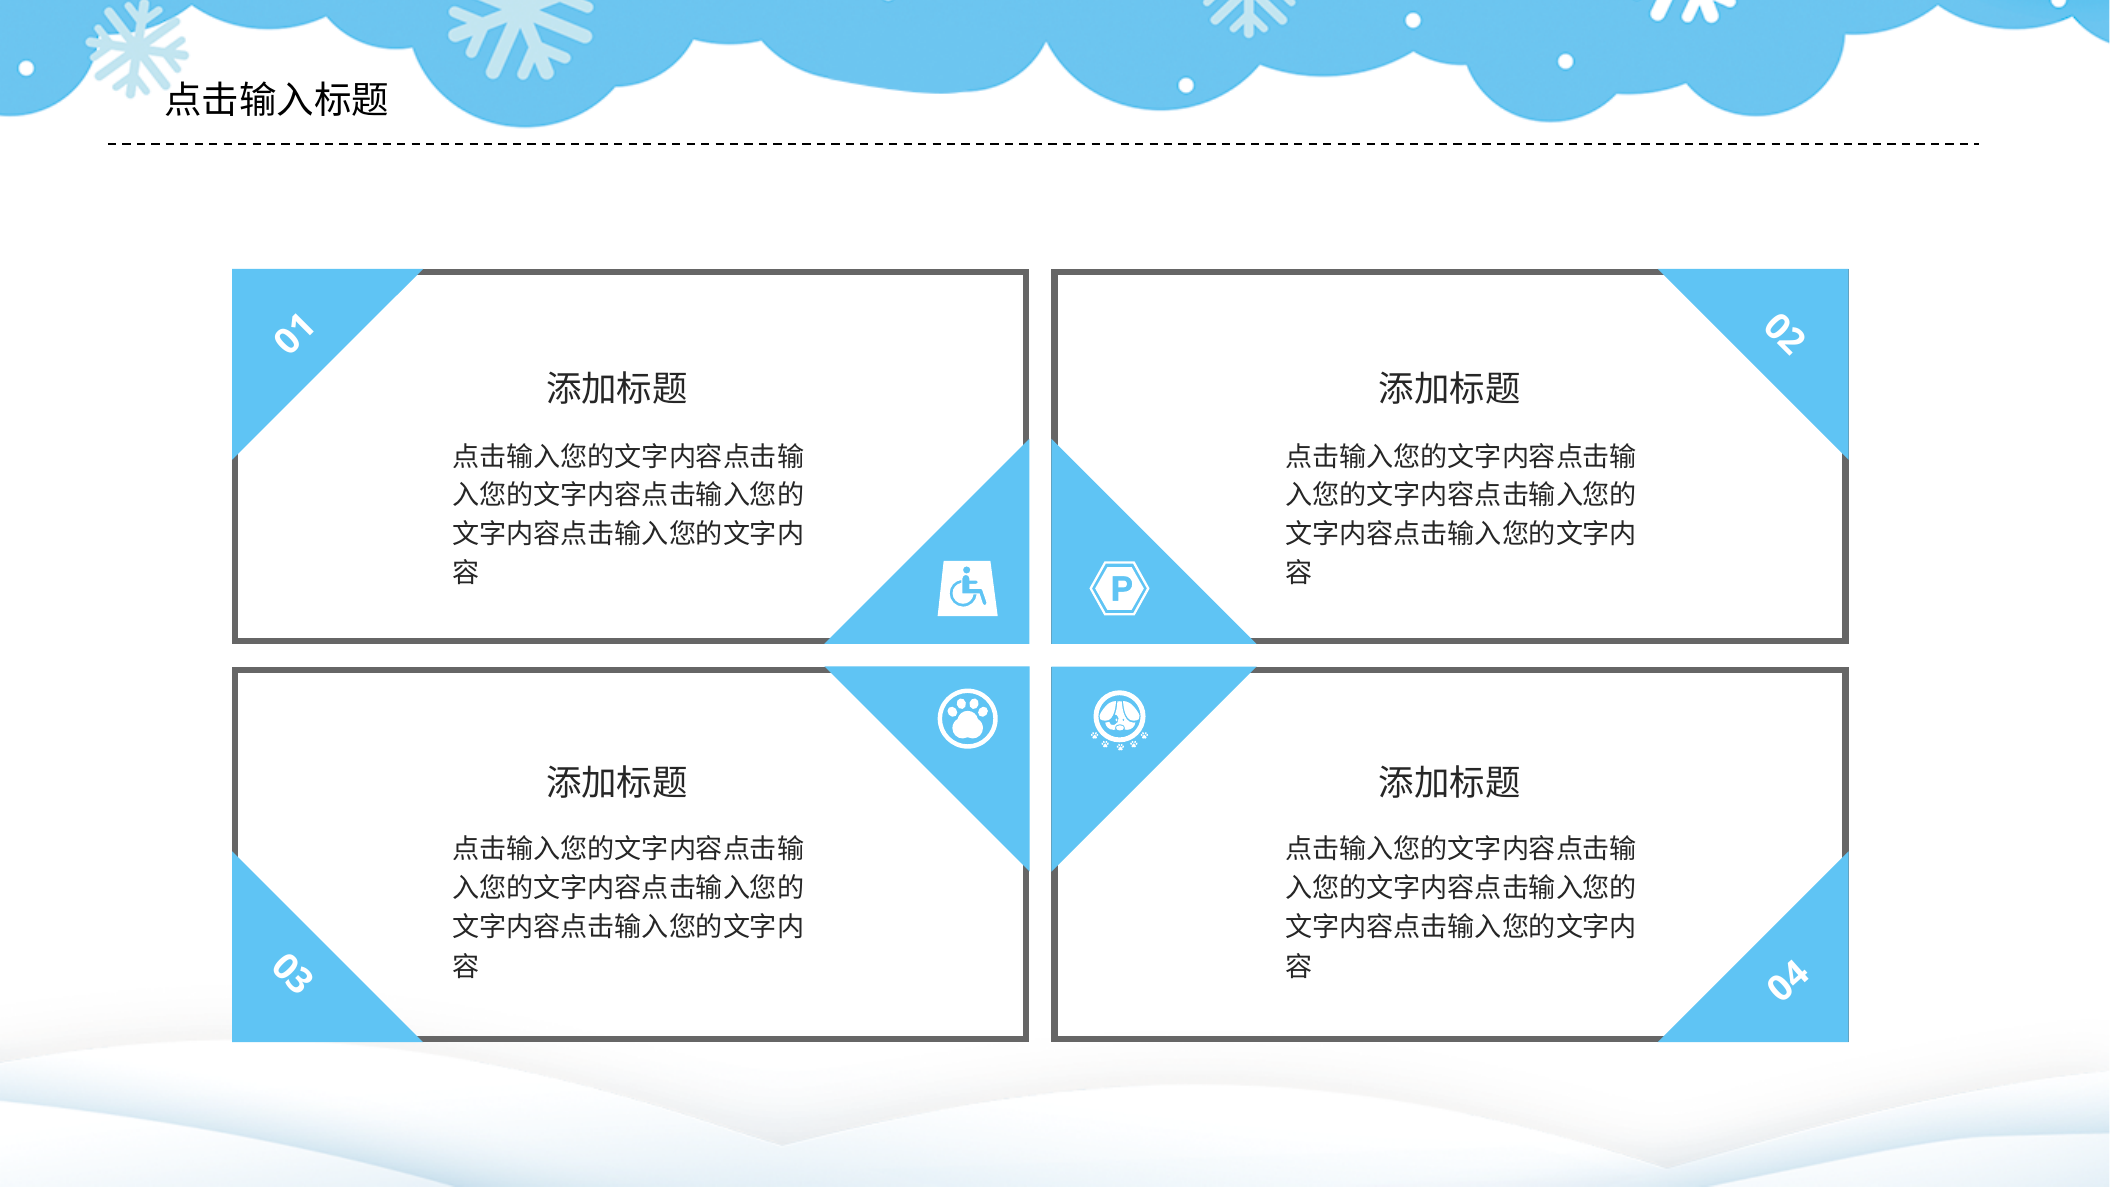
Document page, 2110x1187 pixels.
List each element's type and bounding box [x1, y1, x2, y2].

picture [0, 0, 2110, 1187]
text_box [235, 271, 1846, 1039]
